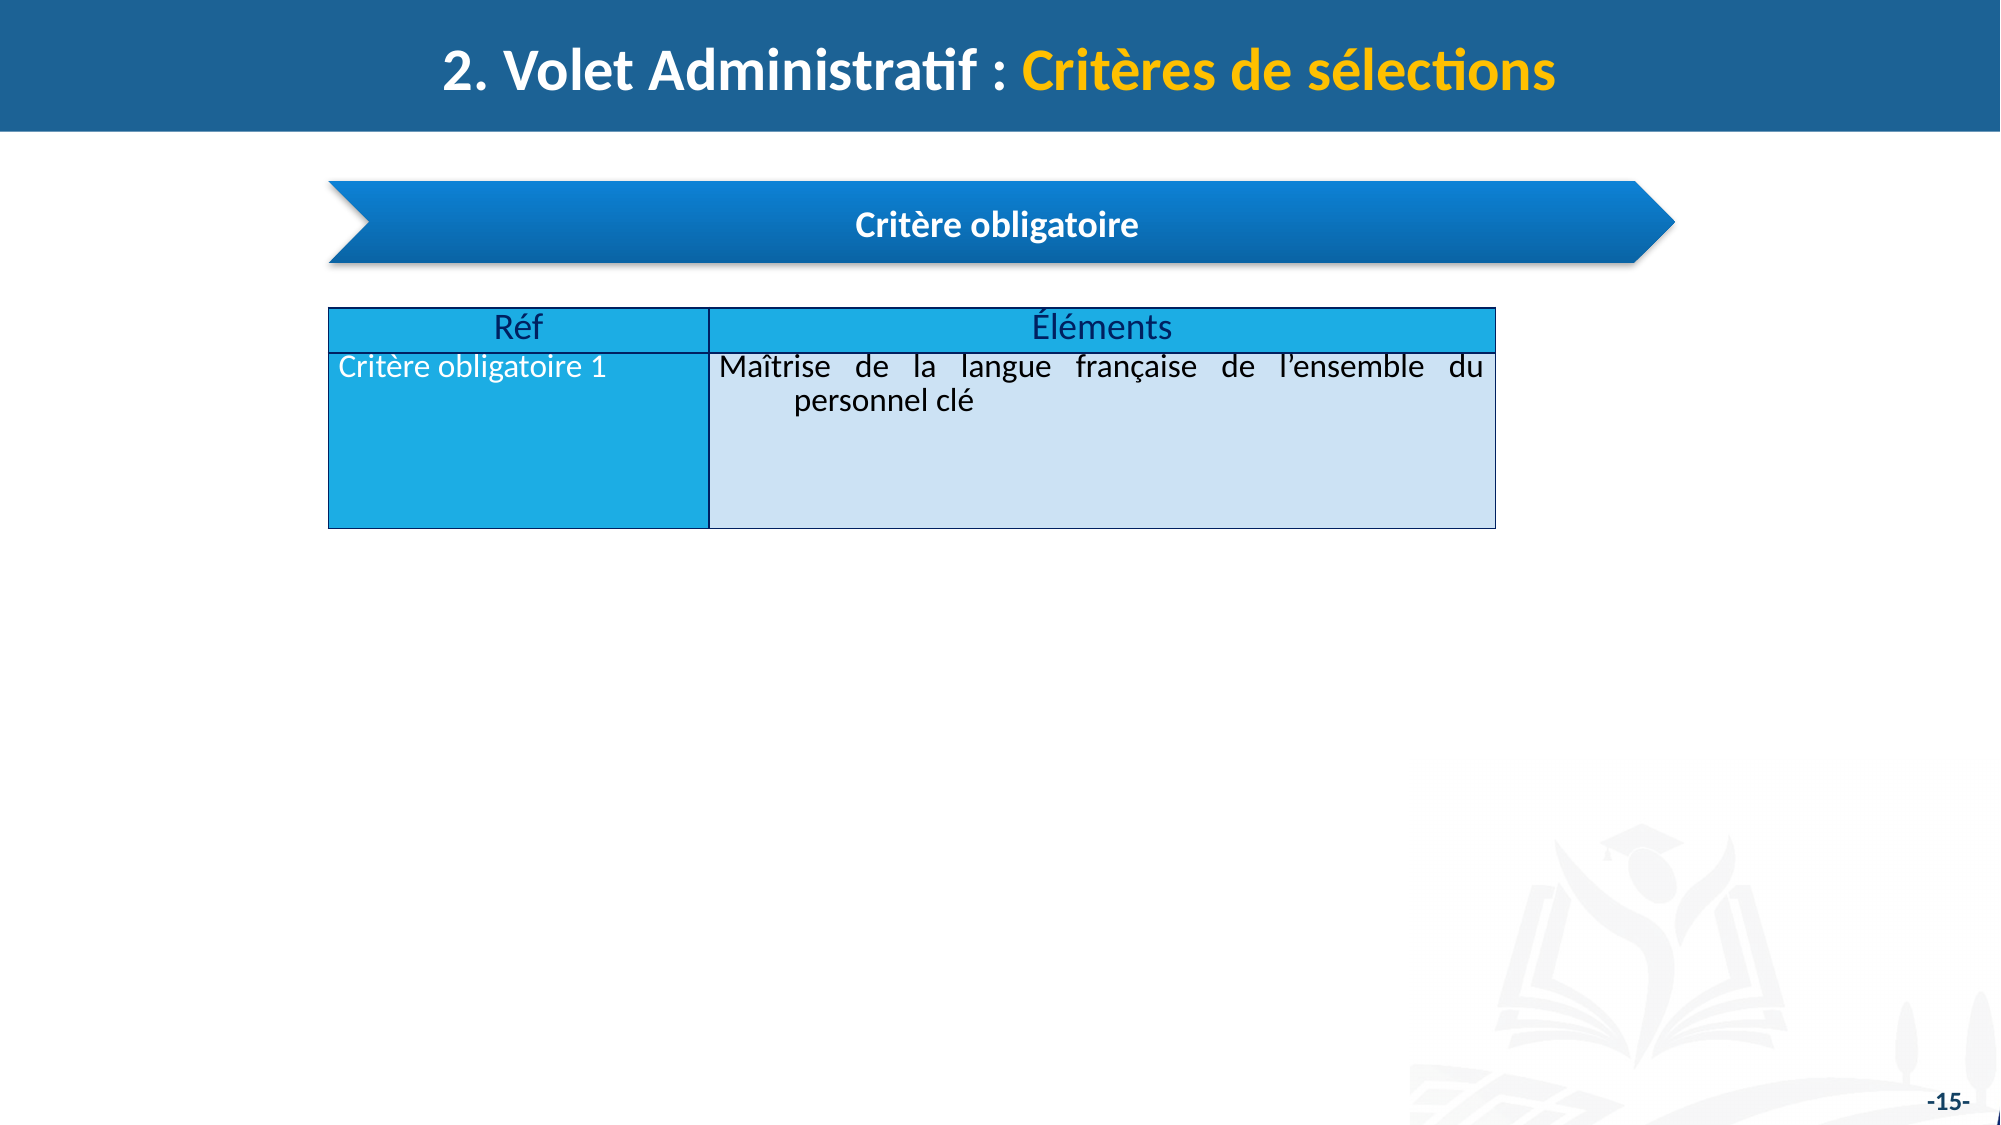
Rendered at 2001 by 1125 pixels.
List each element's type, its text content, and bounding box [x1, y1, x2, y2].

table_cell Critère obligatoire 1 [329, 354, 708, 528]
text_box 2. Volet Administratif : Critères de sélections [0, 0, 2000, 134]
table_header Réf [329, 309, 708, 352]
table_cell Maîtrise de la langue française de l’ensemble du personnel clé [710, 354, 1495, 528]
text_box Critère obligatoire [328, 180, 1676, 264]
picture [1409, 759, 2000, 1125]
table_header Éléments [710, 309, 1495, 352]
